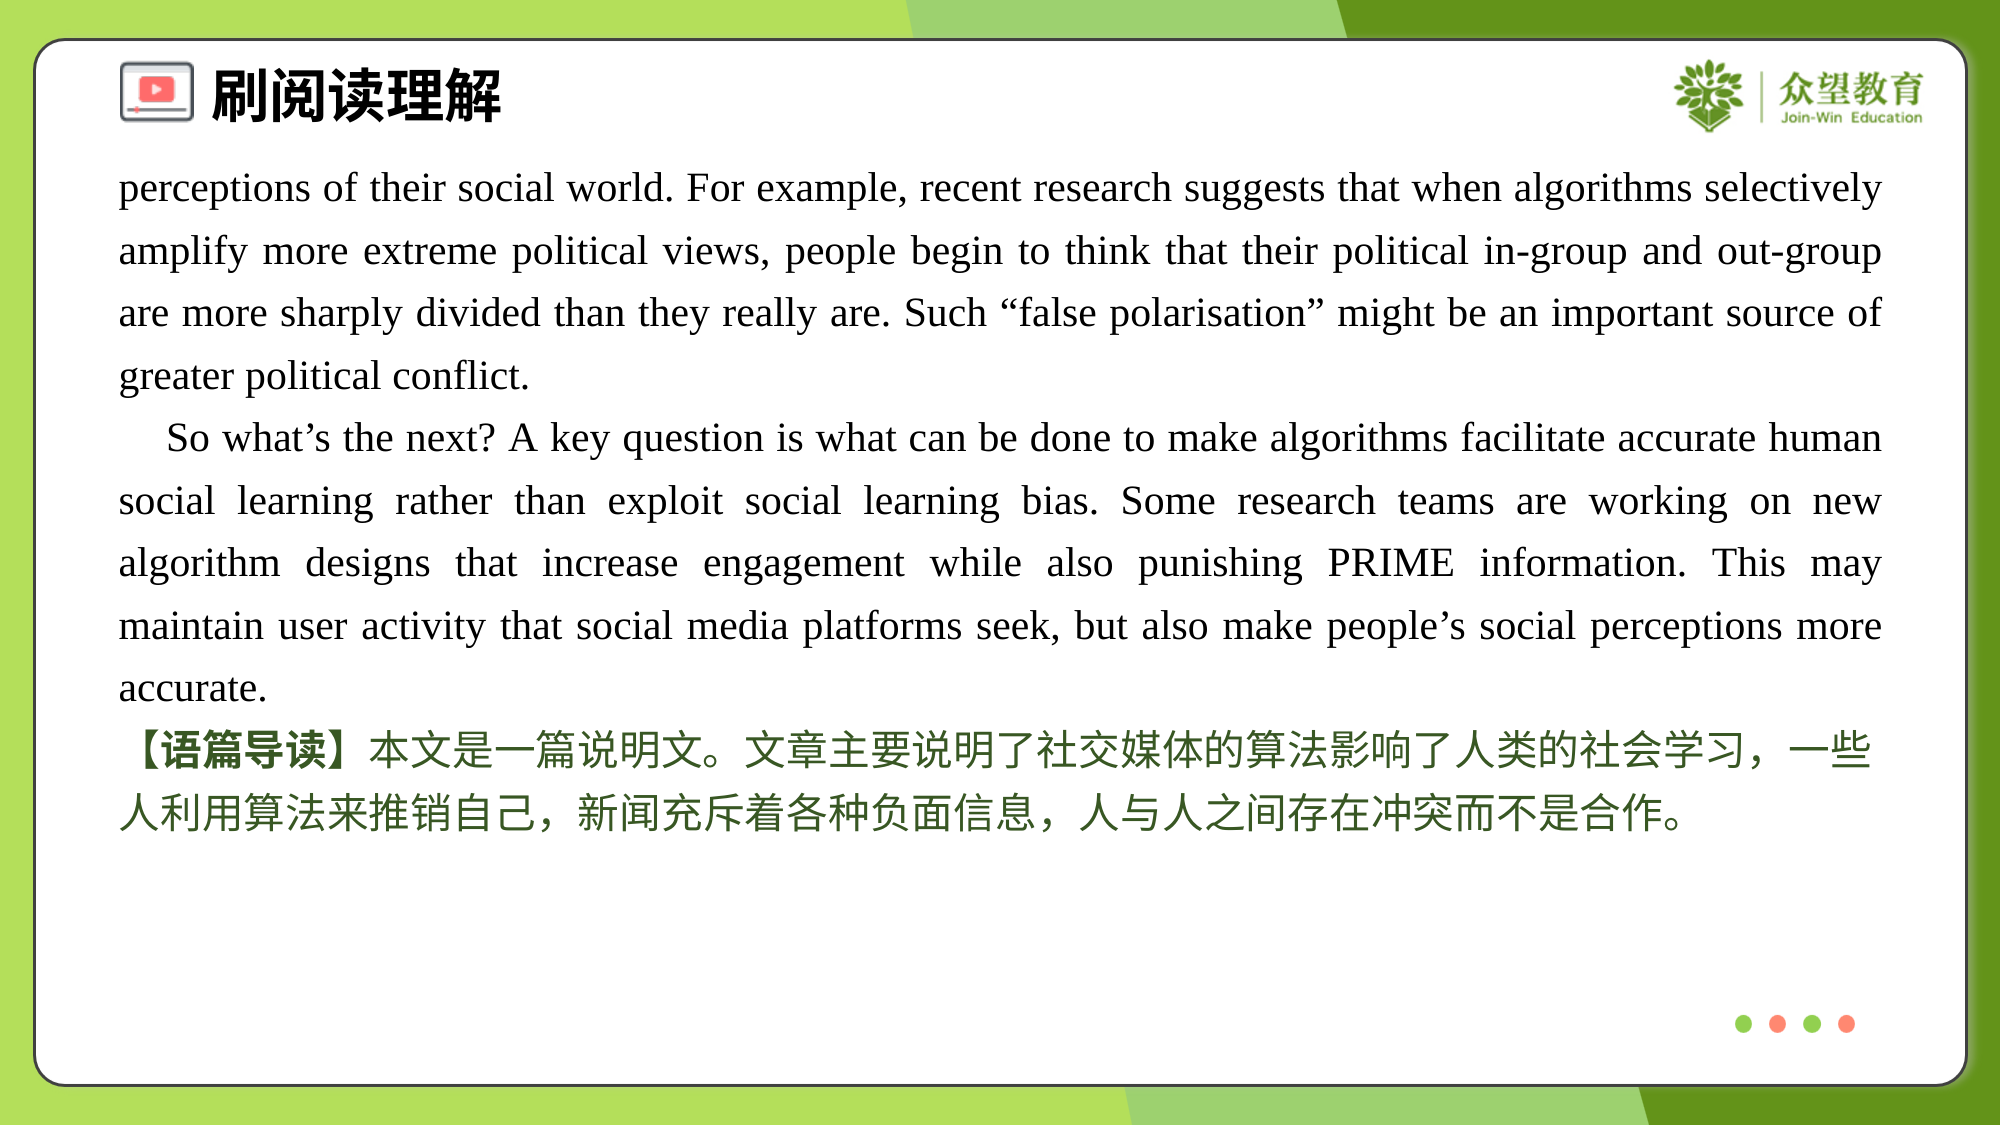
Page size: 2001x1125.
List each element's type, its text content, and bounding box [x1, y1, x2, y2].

text_box perceptions of their social world. For example, recent research suggests that when algorithms selectively amplify more extreme political views, people begin to think that their political in-group and out-group are more sharply divided than they really are. Such “false polarisation” might be an important source of greater political conflict. So what’s the next? A key question is what can be done to make algorithms facilitate accurate human social learning rather than exploit social learning bias. Some research teams are working on new algorithm designs that increase engagement while also punishing PRIME information. This may maintain user activity that social media platforms seek, but also make people’s social perceptions more accurate. [118, 147, 1883, 705]
text_box 【语篇导读】本文是一篇说明文。文章主要说明了社交媒体的算法影响了人类的社会学习，一些人利用算法来推销自己，新闻充斥着各种负面信息，人与人之间存在冲突而不是合作。 [118, 711, 1883, 832]
picture [0, 0, 2000, 1125]
